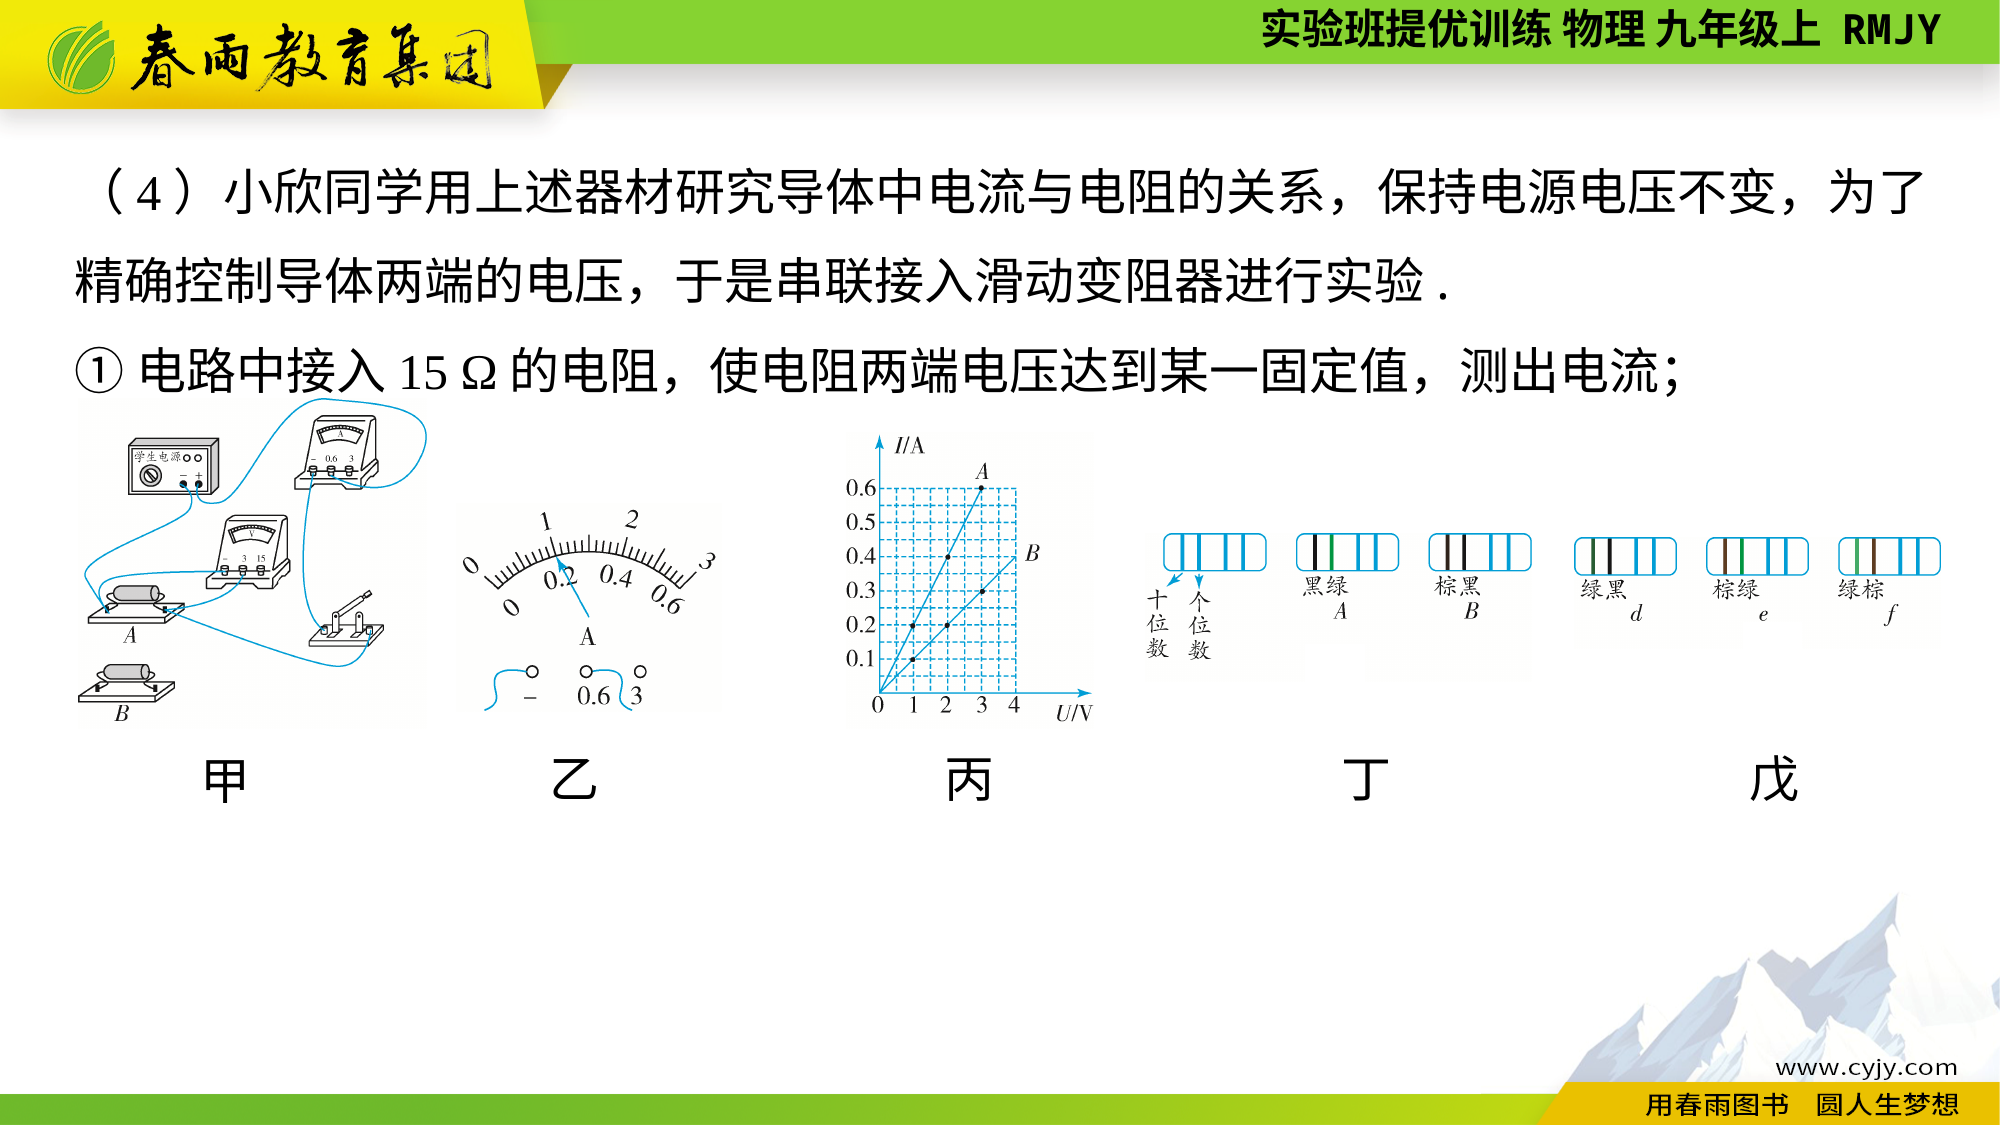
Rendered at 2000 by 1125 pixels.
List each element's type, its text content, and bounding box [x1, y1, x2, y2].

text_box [1145, 533, 1532, 689]
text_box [1574, 537, 1941, 667]
text_box 戊 [1734, 710, 1815, 816]
text_box 丁 [1326, 710, 1407, 816]
picture [0, 0, 2000, 1125]
text_box 乙 [534, 720, 615, 816]
text_box 丙 [929, 738, 1010, 816]
list （4）小欣同学用上述器材研究导体中电流与电阻的关系，保持电源电压不变，为了精确控制导体两端的电压，于是串联接入滑动变阻器进行实验. ①电路中接入15 Ω的电阻，使电阻两端电压达到某一固定值，测出电流； [59, 122, 1944, 399]
text_box 甲 [185, 738, 266, 817]
